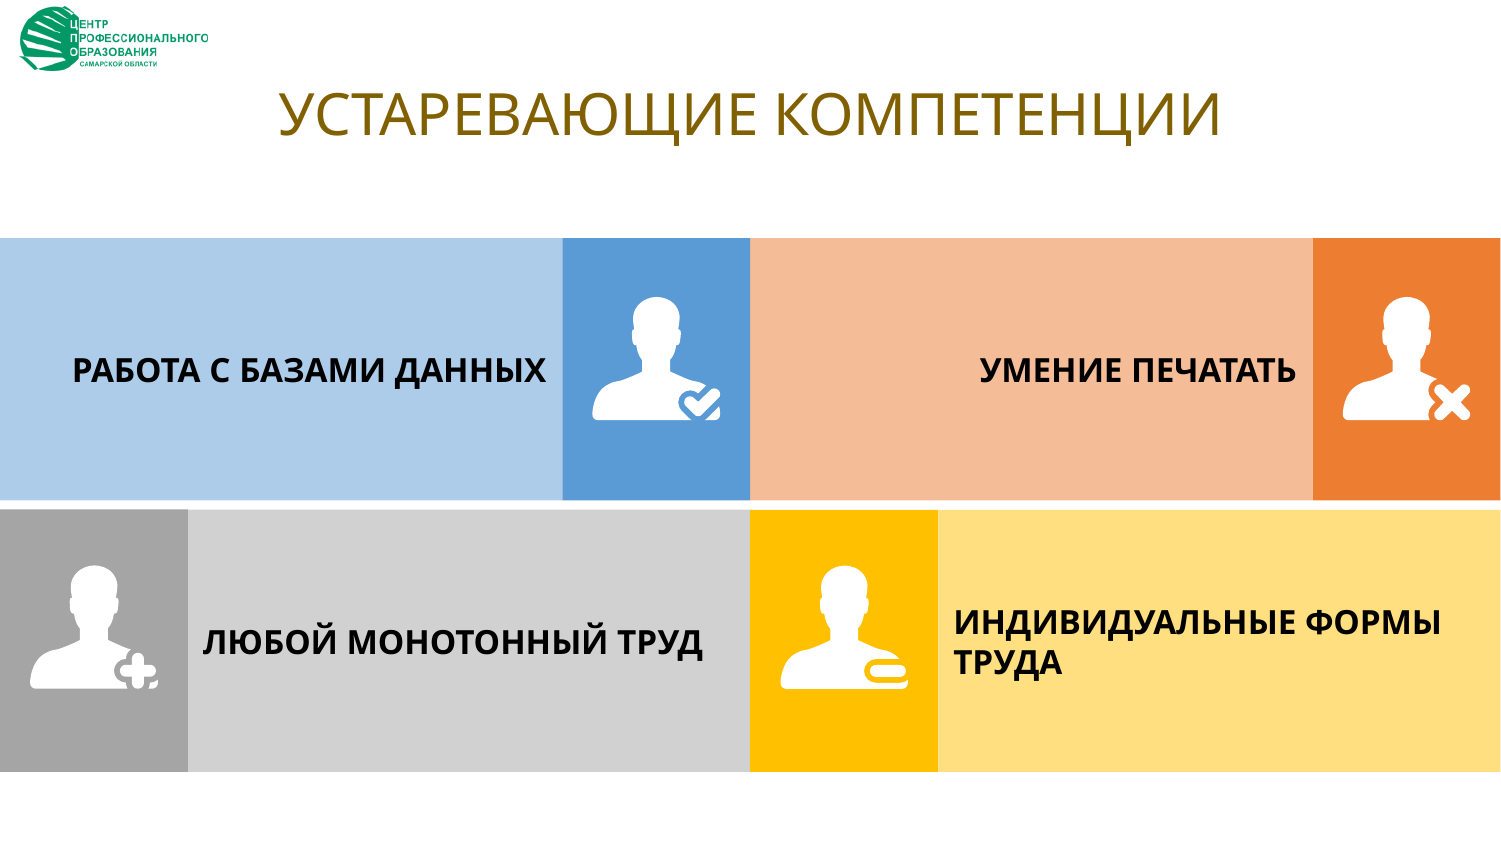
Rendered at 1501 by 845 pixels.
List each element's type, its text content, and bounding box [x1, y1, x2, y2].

text_box УМЕНИЕ ПЕЧАТАТЬ [751, 238, 1313, 501]
text_box [563, 238, 751, 501]
text_box ЛЮБОЙ МОНОТОННЫЙ ТРУД [187, 509, 750, 772]
text_box [119, 652, 156, 689]
picture [19, 6, 208, 71]
text_box ИНДИВИДУАЛЬНЫЕ ФОРМЫ ТРУДА [938, 509, 1501, 772]
text_box [750, 509, 938, 772]
text_box [0, 509, 187, 772]
text_box [704, 406, 721, 421]
text_box [148, 679, 158, 689]
text_box [780, 565, 908, 689]
text_box [1434, 384, 1471, 421]
text_box [592, 296, 707, 421]
text_box [1313, 238, 1501, 501]
text_box [684, 388, 721, 417]
title УСТАРЕВАЮЩИЕ КОМПЕТЕНЦИИ [64, 76, 1438, 158]
text_box [30, 565, 131, 689]
text_box РАБОТА С БАЗАМИ ДАННЫХ [0, 238, 563, 501]
text_box [1342, 296, 1438, 421]
